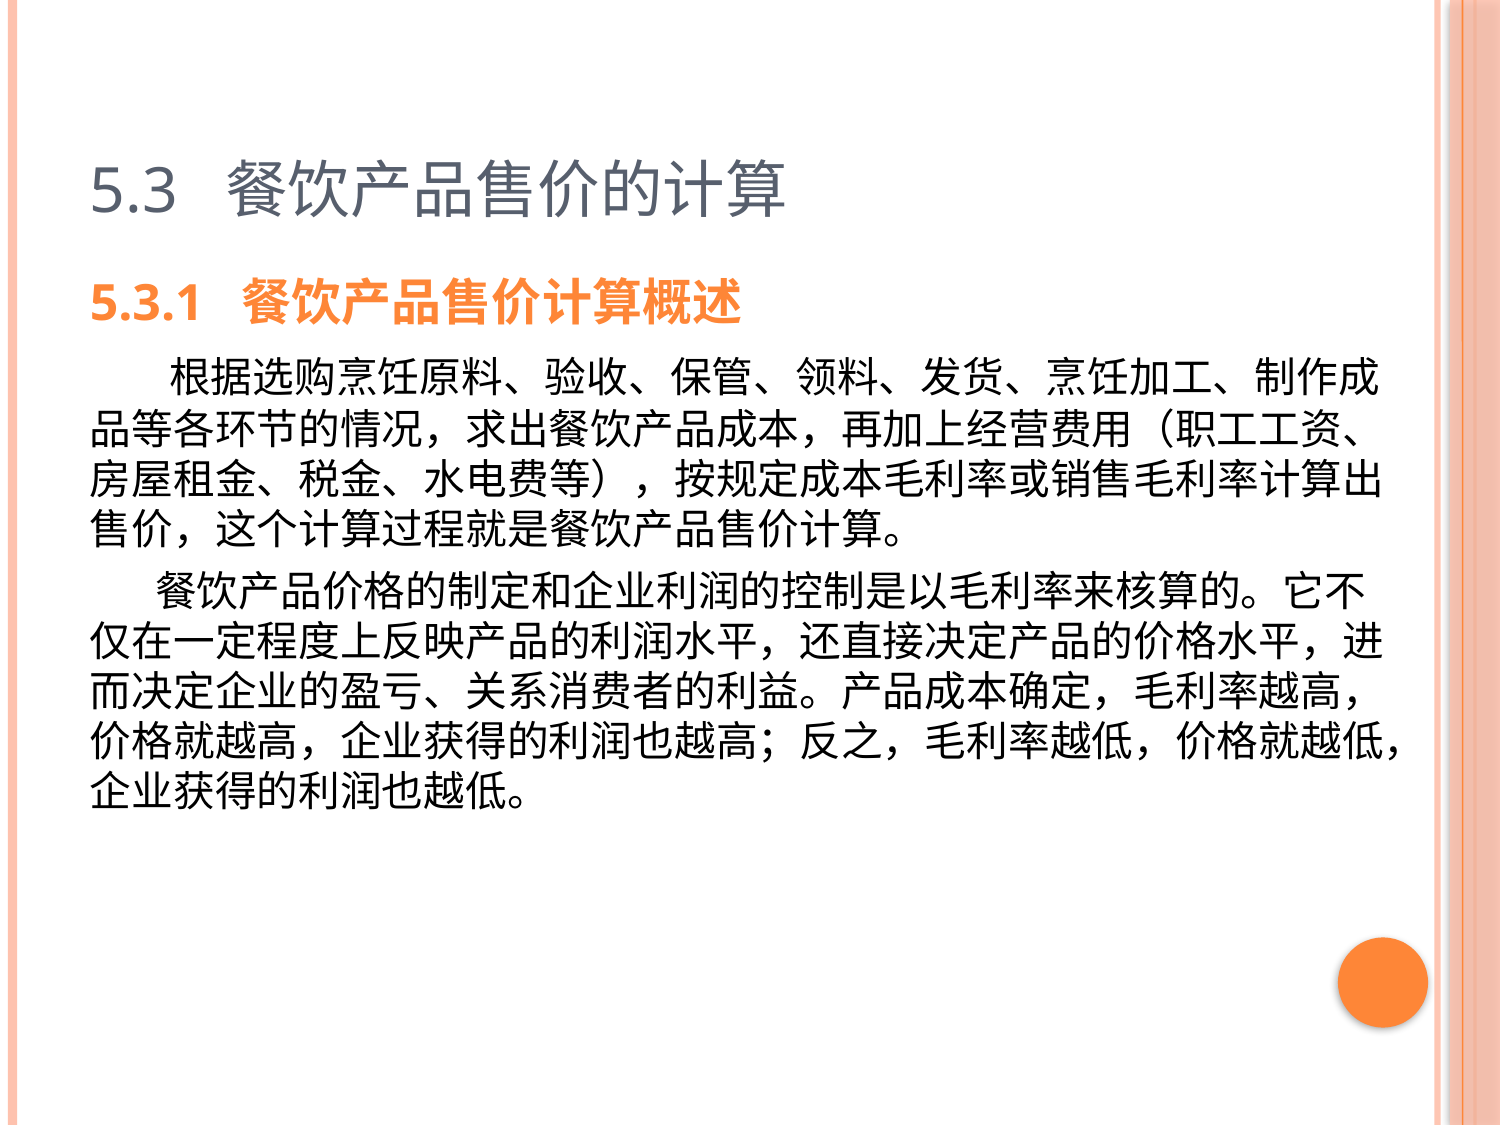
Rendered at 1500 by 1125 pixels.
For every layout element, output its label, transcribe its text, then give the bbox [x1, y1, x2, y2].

list 5.3.1 餐饮产品售价计算概述 根据选购烹饪原料、验收、保管、领料、发货、烹饪加工、制作成品等各环节的情况，求出餐饮产品成本，再加上经营费用（职工工资、房屋租金、税金、水电费等），按规定成本毛利率或销售毛利率计算出售价，这个计算过程就是餐饮产品售价计算。 餐饮产品价格的制定和企业利润的控制是以毛利率来核算的。它不仅在一定程度上反映产品的利润水平，还直接决定产品的价格水平，进而决定企业的盈亏、关系消费者的利益。产品成本确定，毛利率越高，价格就越高，企业获得的利润也越高；反之，毛利率越低，价格就越低，企业获得的利润也越低。 [74, 262, 1407, 1063]
title 5.3 餐饮产品售价的计算 [75, 45, 1300, 233]
